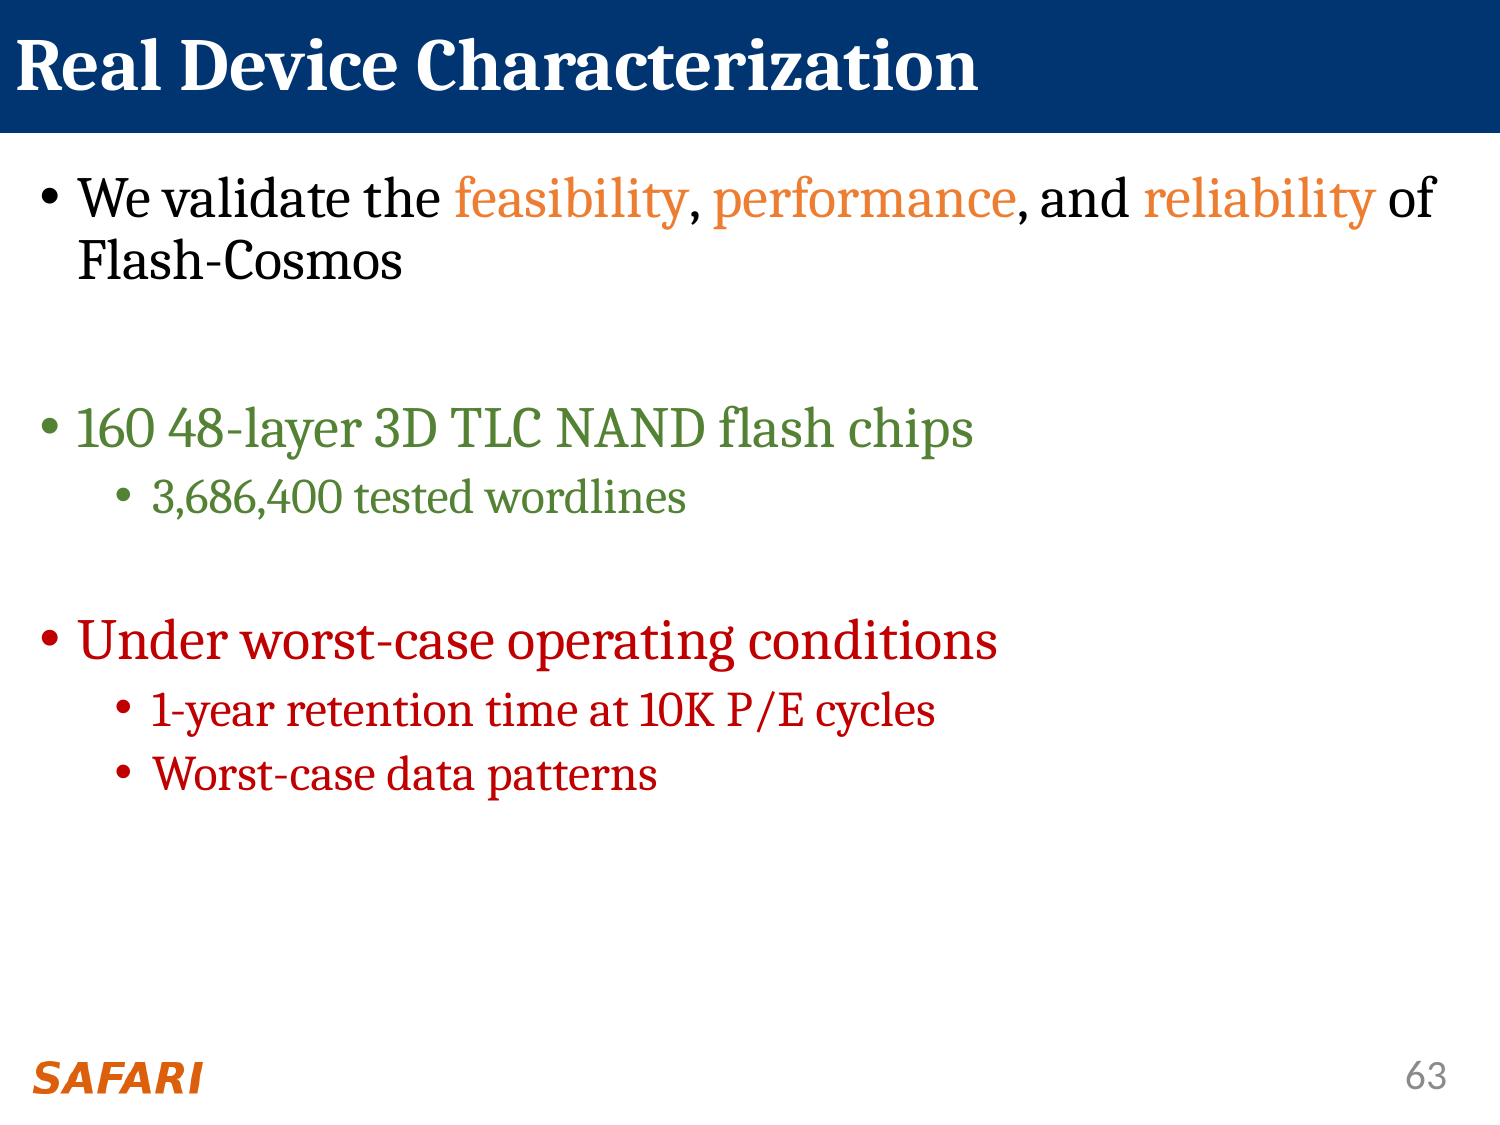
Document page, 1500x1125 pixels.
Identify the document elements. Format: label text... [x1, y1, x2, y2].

list We validate the feasibility, performance, and reliability of Flash-Cosmos 160 48-layer 3D TLC NAND flash chips 3,686,400 tested wordlines Under worst-case operating conditions 1-year retention time at 10K P/E cycles Worst-case data patterns [24, 159, 1476, 1043]
picture [31, 1052, 209, 1104]
title Real Device Characterization [0, 0, 1500, 133]
